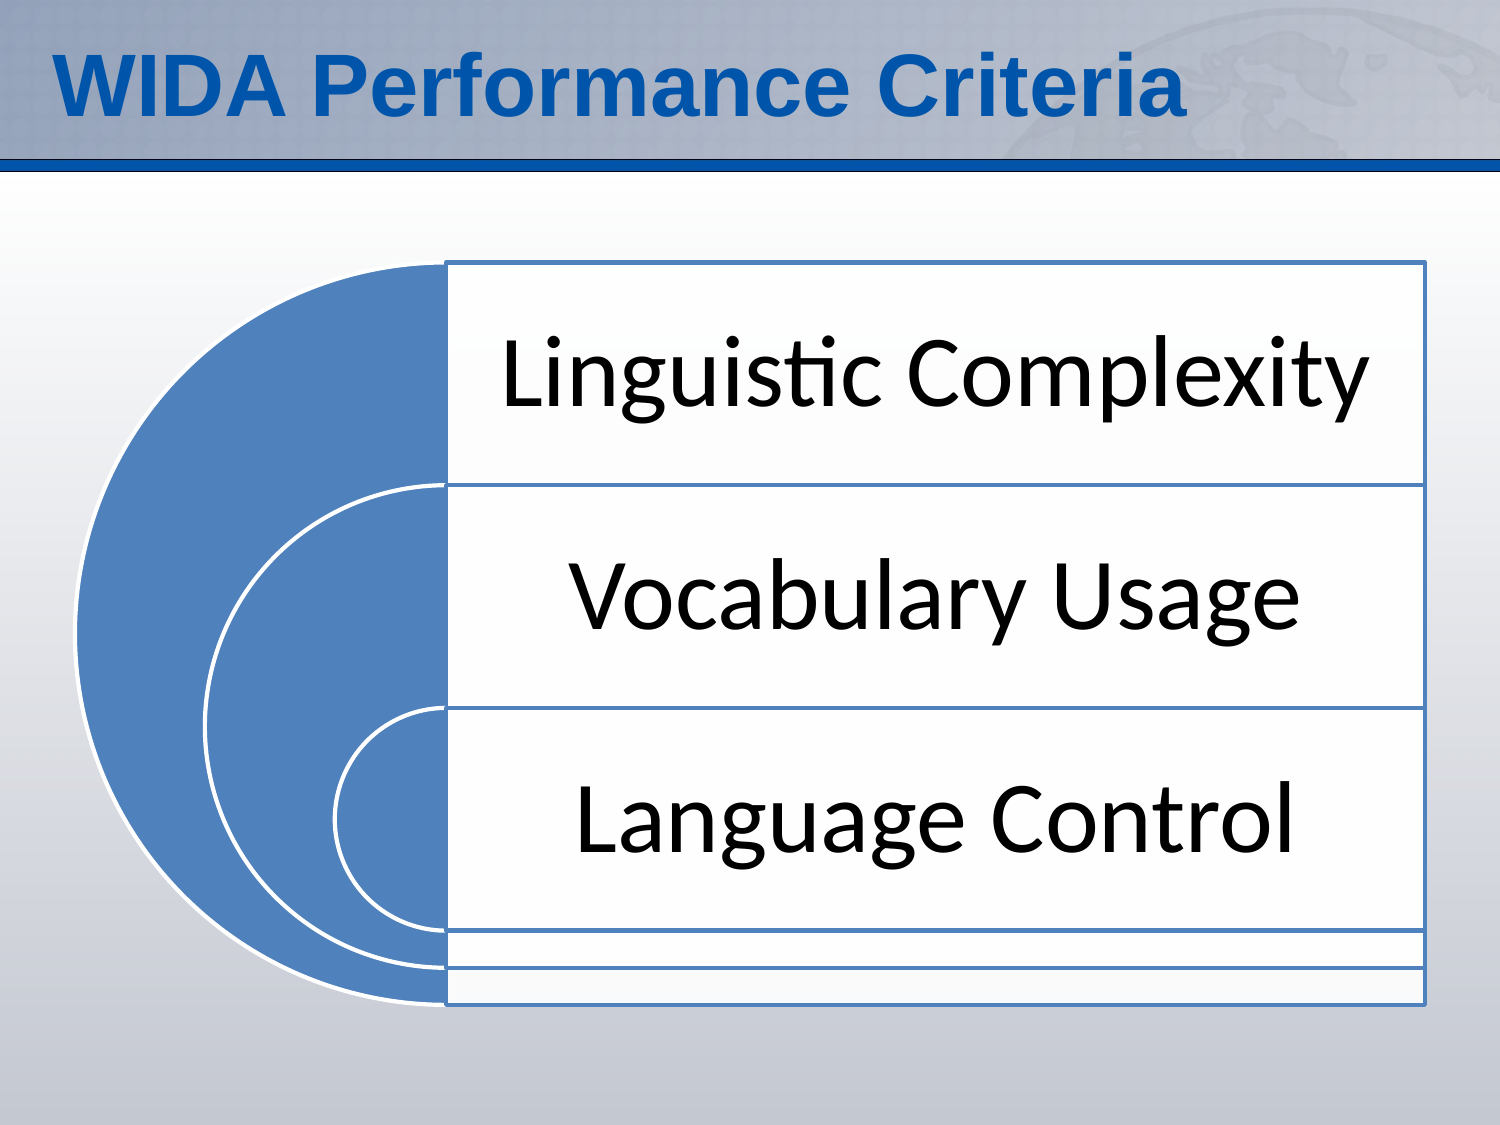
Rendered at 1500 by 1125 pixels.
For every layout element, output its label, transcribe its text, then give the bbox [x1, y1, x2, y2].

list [74, 262, 1426, 1006]
picture [0, 0, 1500, 1125]
title WIDA Performance Criteria [37, 0, 1388, 176]
